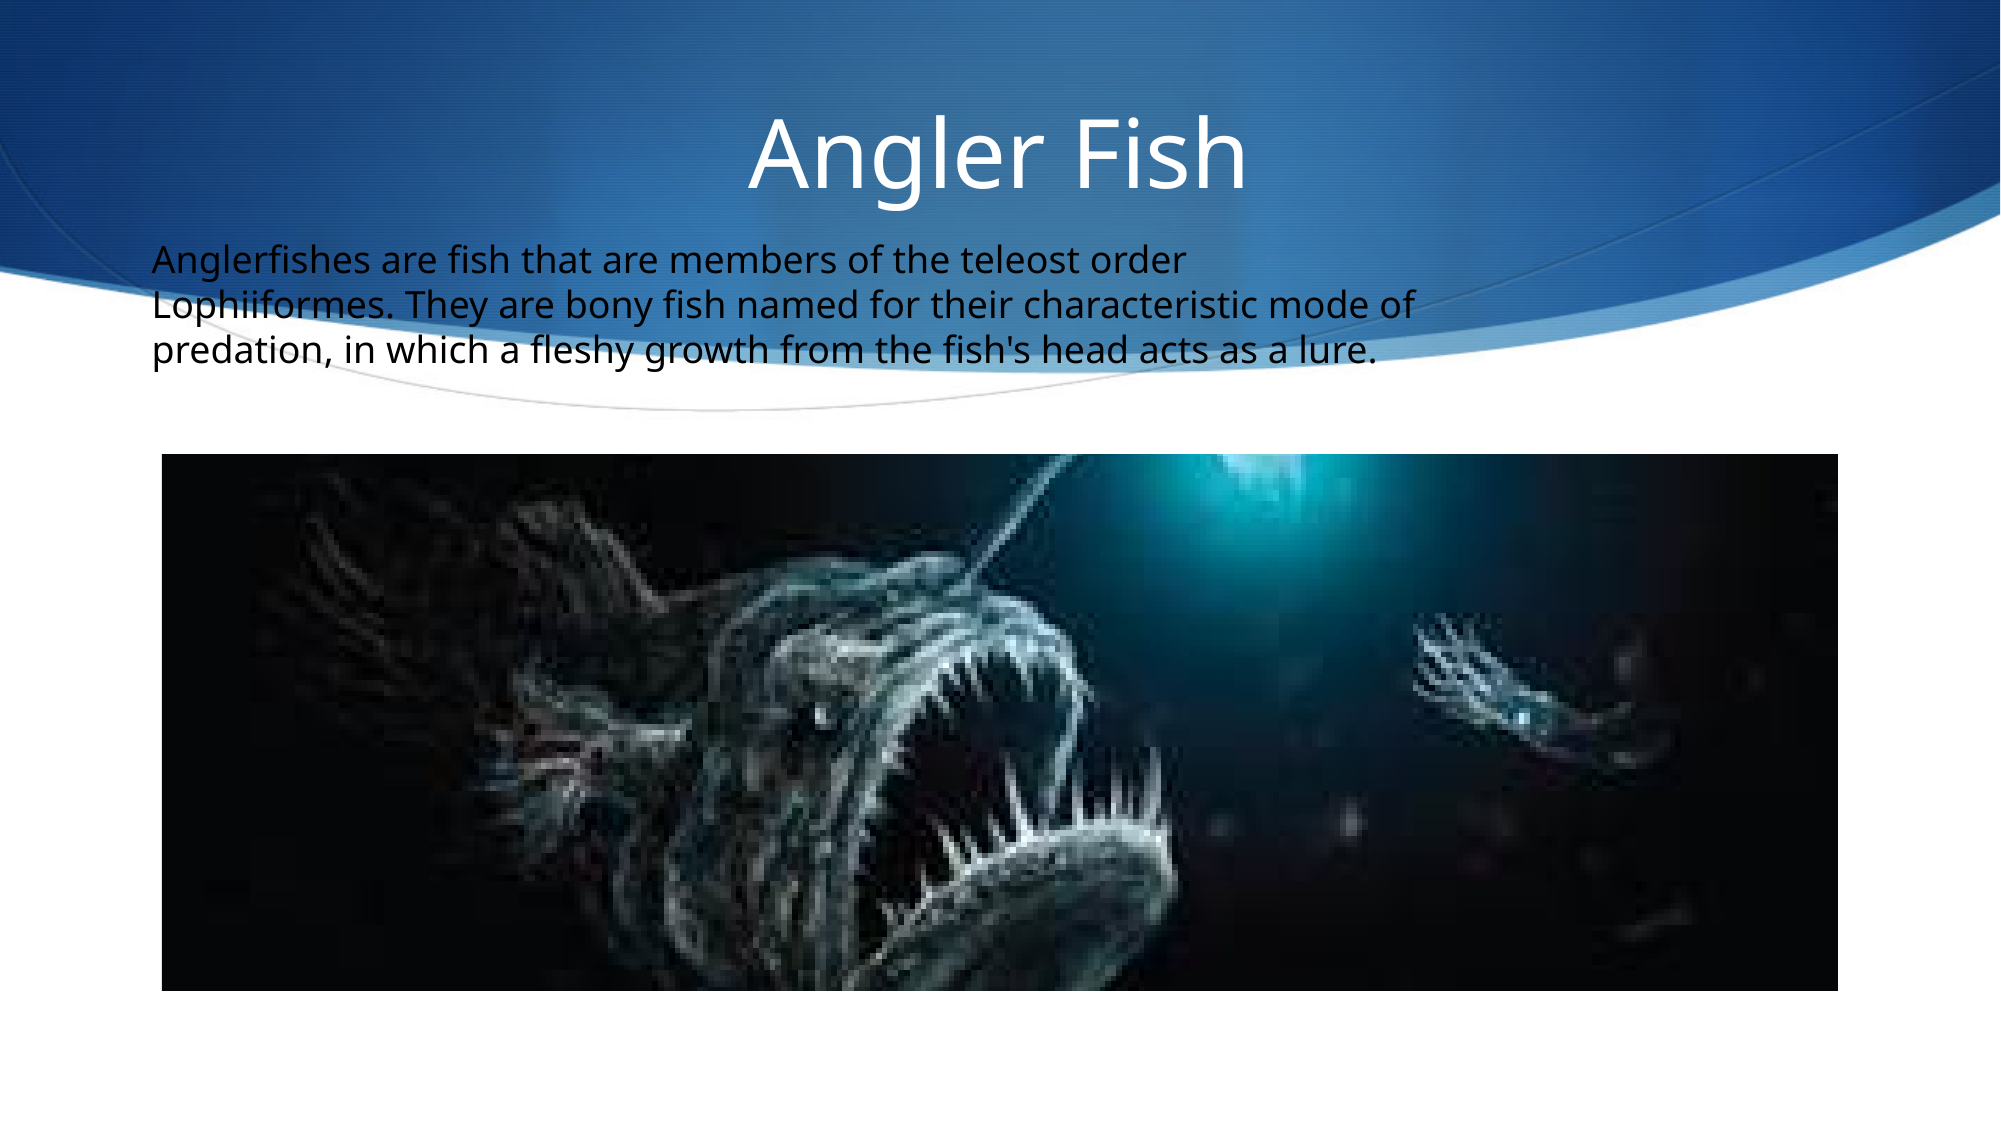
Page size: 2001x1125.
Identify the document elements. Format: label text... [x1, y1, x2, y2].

picture [0, 0, 2001, 1125]
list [161, 453, 1839, 991]
text_box Anglerfishes are fish that are members of the teleost order Lophiiformes. They are bony fish named for their characteristic mode of predation, in which a fleshy growth from the fish's head acts as a lure. [136, 228, 1434, 379]
title Angler Fish [99, 56, 1900, 245]
